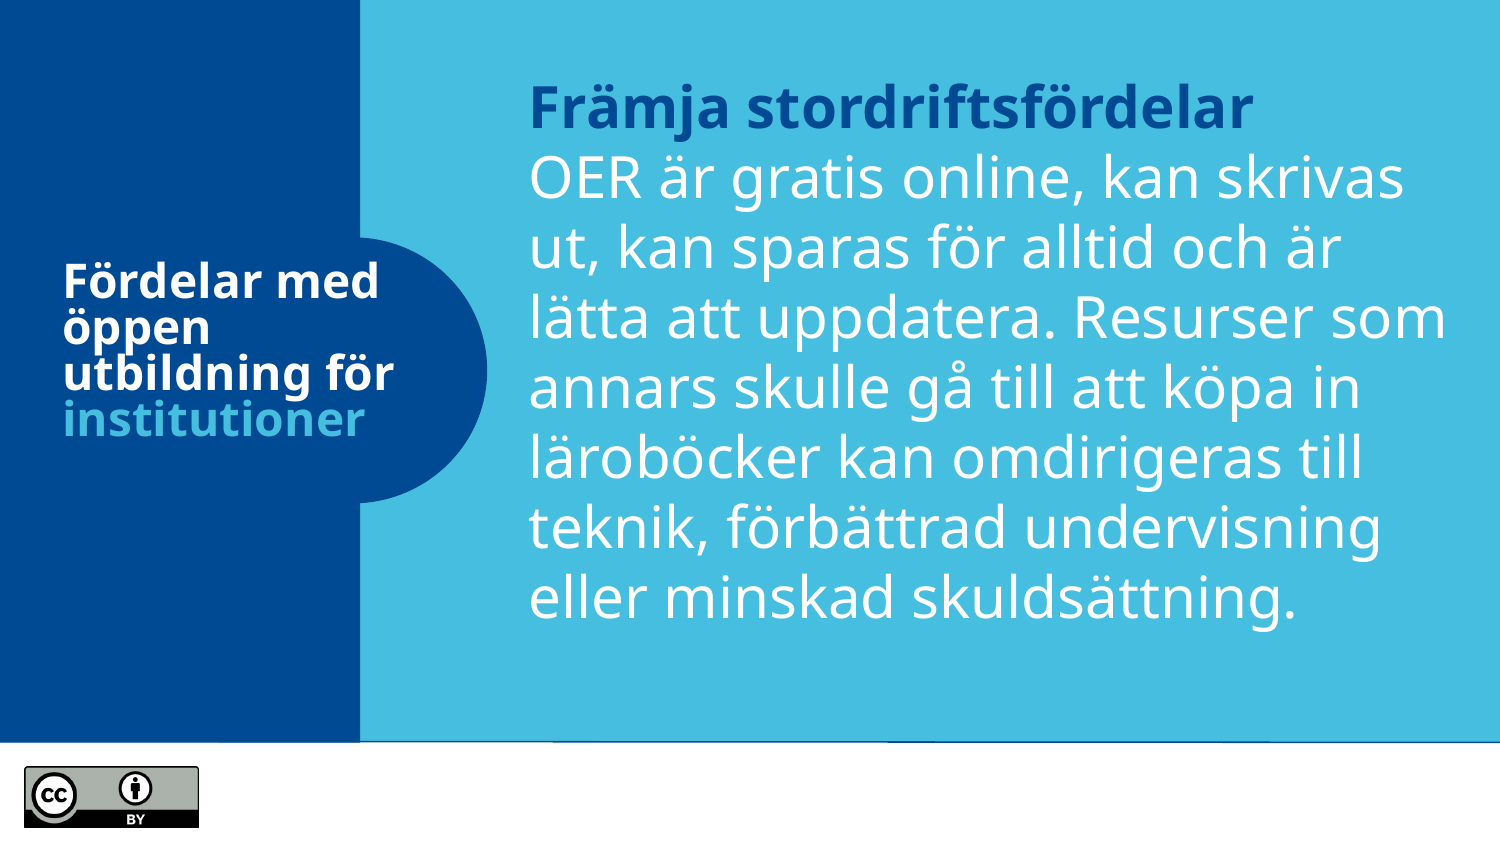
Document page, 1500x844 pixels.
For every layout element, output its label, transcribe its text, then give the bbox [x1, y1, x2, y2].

text_box [462, 292, 488, 448]
picture [24, 765, 199, 828]
text_box Fördelar med öppen utbildning för institutioner [47, 246, 462, 461]
text_box Främja stordriftsfördelar OER är gratis online, kan skrivas ut, kan sparas för alltid och är lätta att uppdatera. Resurser som annars skulle gå till att köpa in läroböcker kan omdirigeras till teknik, förbättrad undervisning eller minskad skuldsättning. [510, 51, 1467, 649]
text_box [0, 750, 1500, 844]
text_box [304, 237, 401, 246]
text_box [254, 461, 452, 504]
text_box [0, 0, 361, 740]
